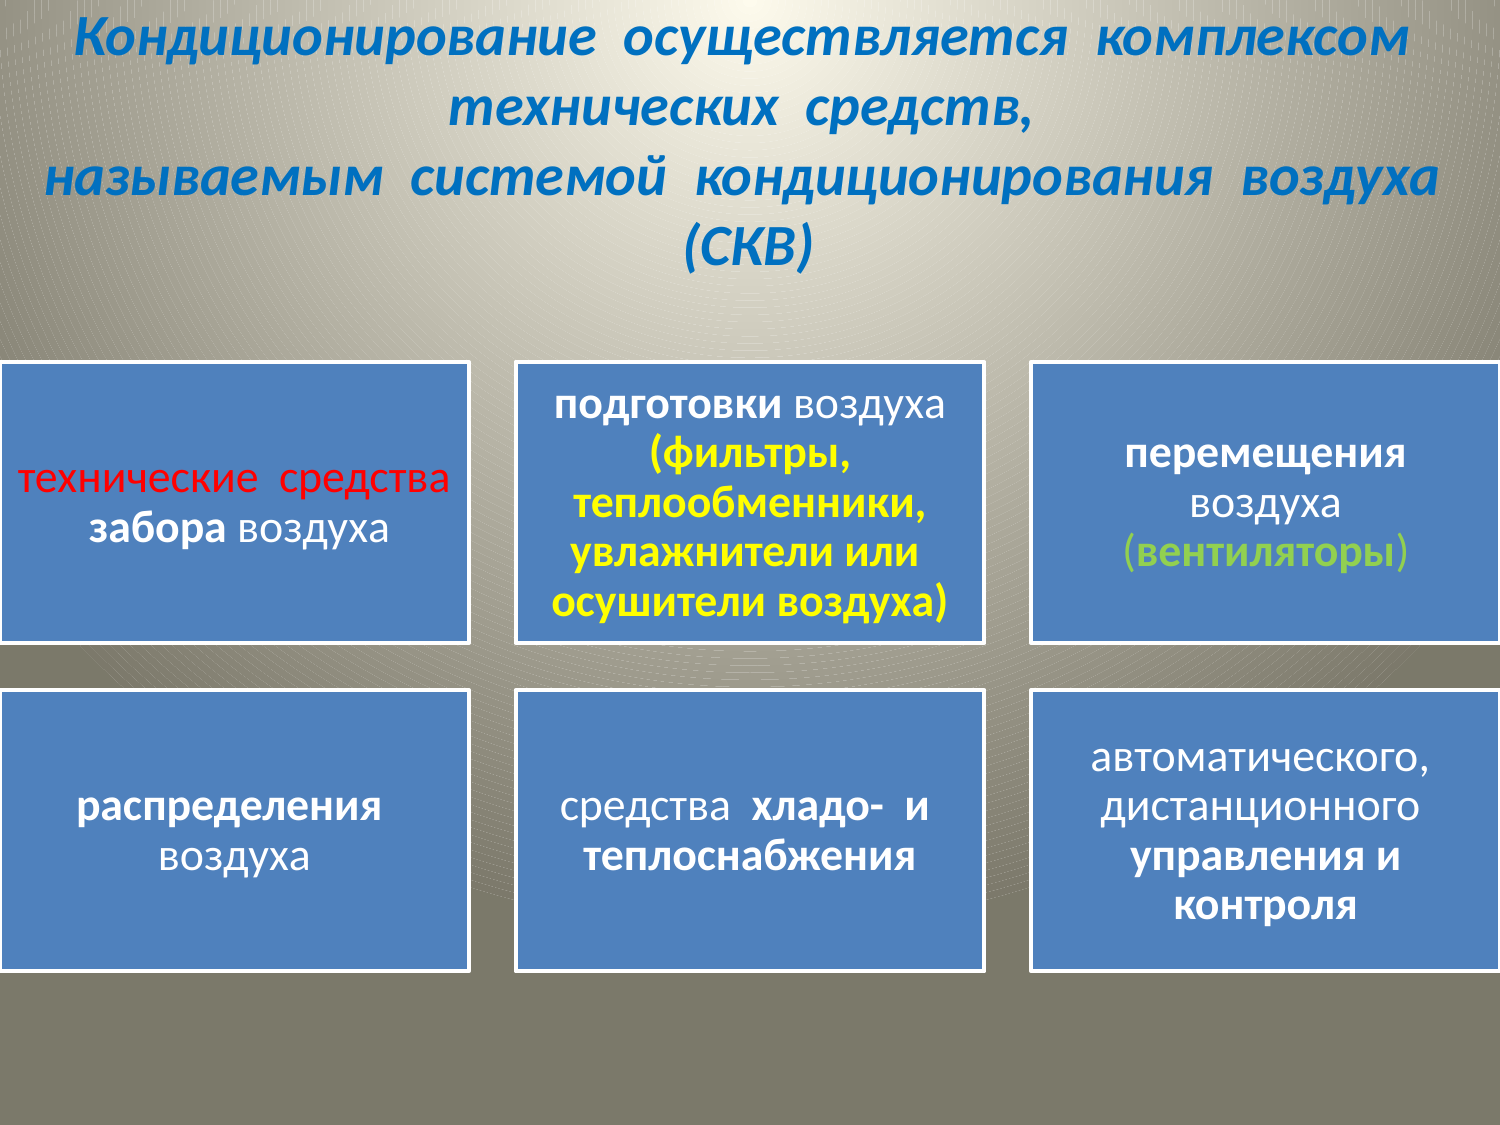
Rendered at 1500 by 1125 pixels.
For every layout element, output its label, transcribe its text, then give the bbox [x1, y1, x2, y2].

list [0, 207, 1500, 1125]
title Кондиционирование осуществляется комплексом технических средств, называемым системой кондиционирования воздуха (СКВ) [0, 0, 1500, 207]
